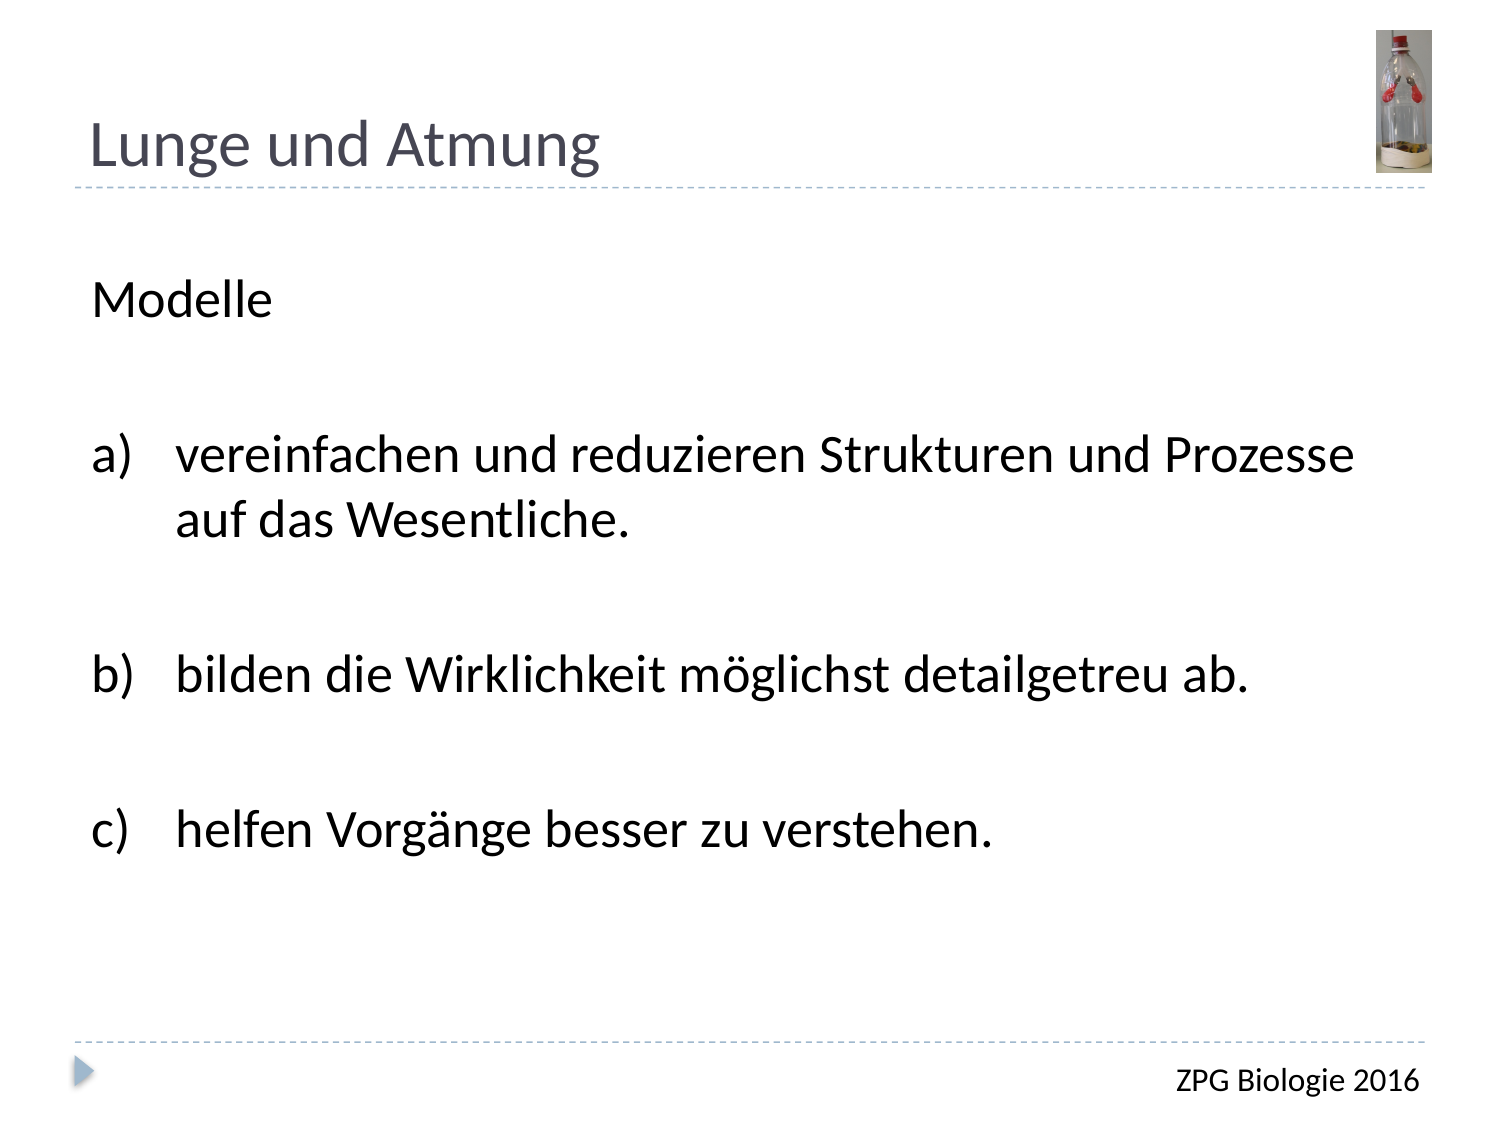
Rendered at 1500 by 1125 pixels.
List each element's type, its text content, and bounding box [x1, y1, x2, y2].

picture [1375, 30, 1432, 173]
list Modelle a) vereinfachen und reduzieren Strukturen und Prozesse auf das Wesentliche. b) bilden die Wirklichkeit möglichst detailgetreu ab. c) helfen Vorgänge besser zu verstehen. [76, 255, 1427, 1024]
text_box ZPG Biologie 2016 [112, 1050, 1435, 1105]
title Lunge und Atmung [75, 24, 1425, 188]
